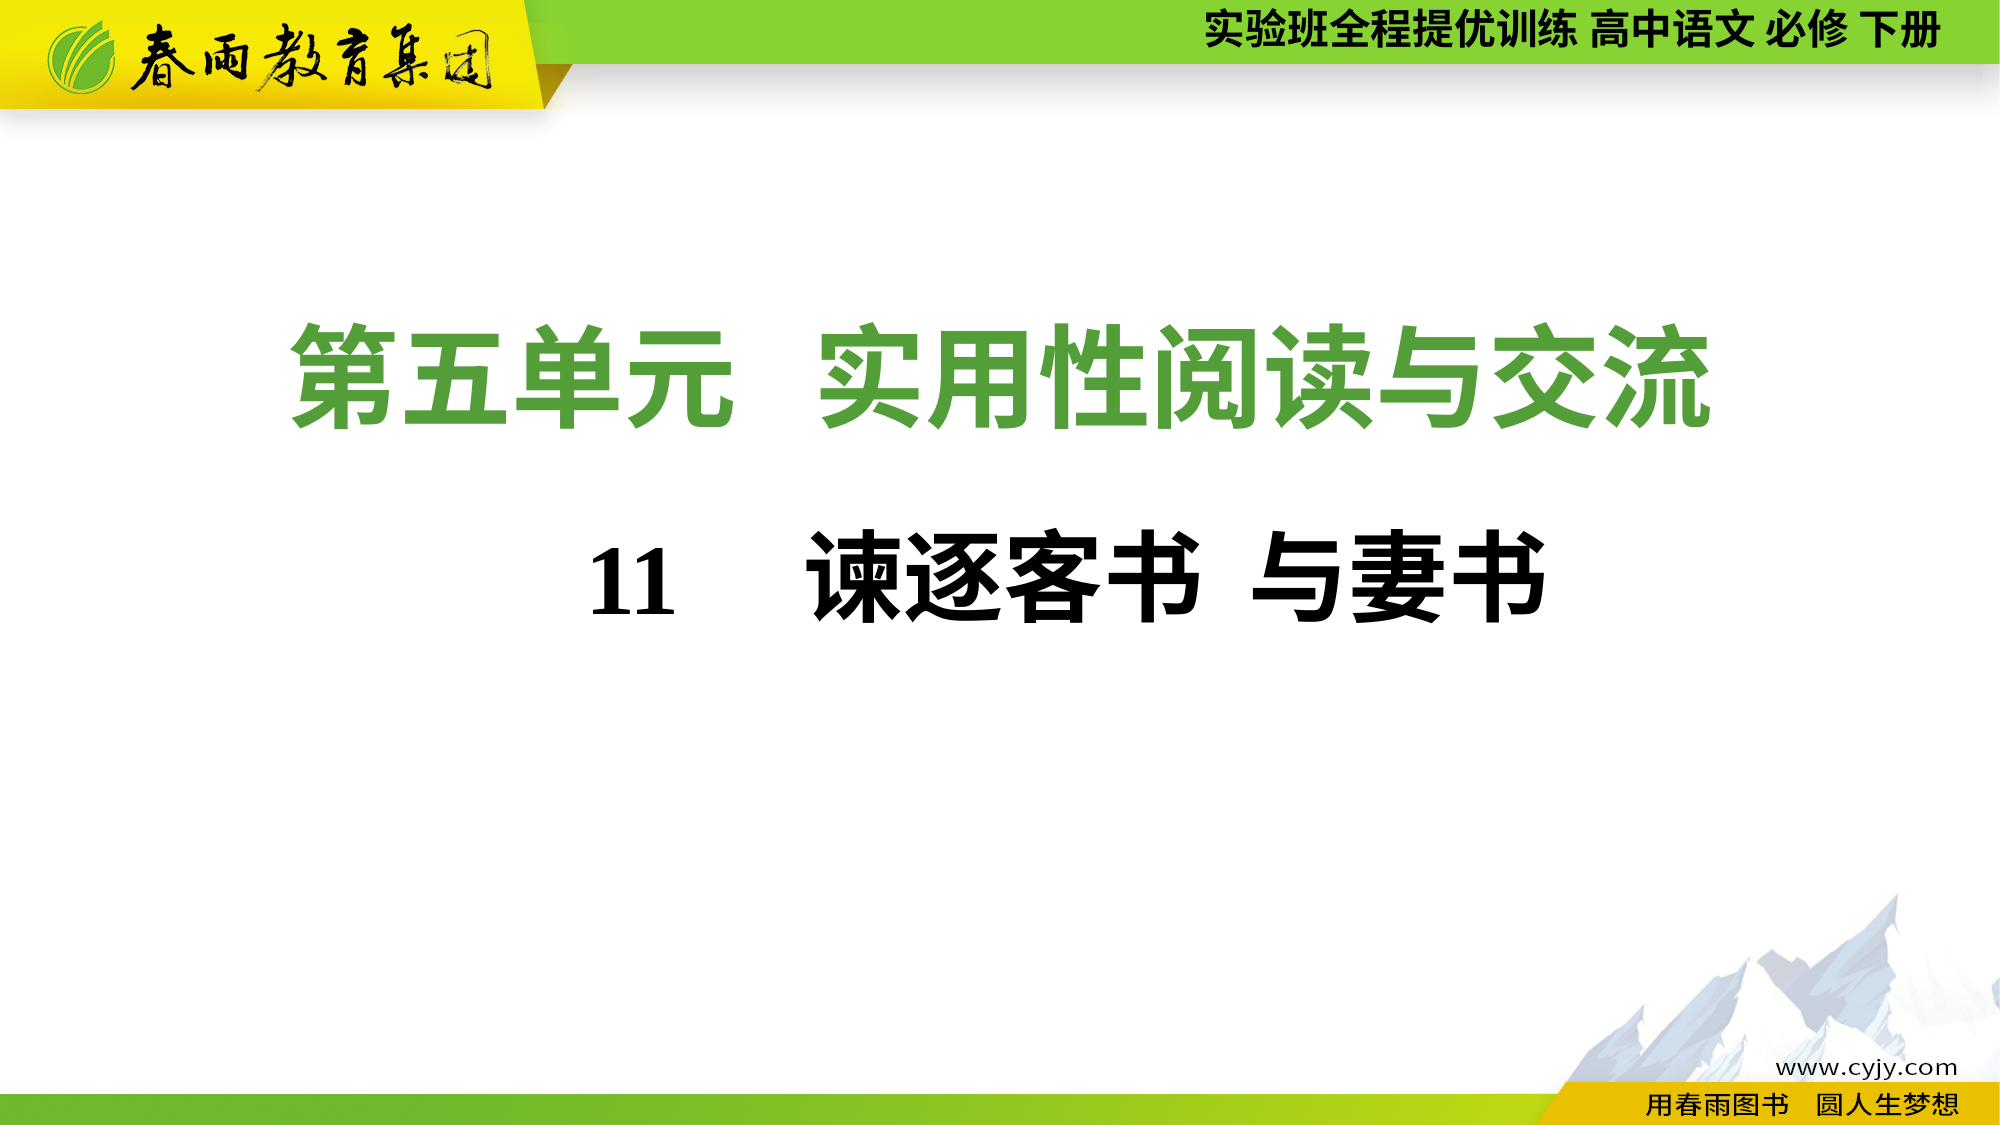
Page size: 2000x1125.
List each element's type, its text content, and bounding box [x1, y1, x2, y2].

text_box 第五单元 实用性阅读与交流 11 谏逐客书 与妻书 [54, 231, 1946, 644]
picture [0, 0, 2000, 1125]
